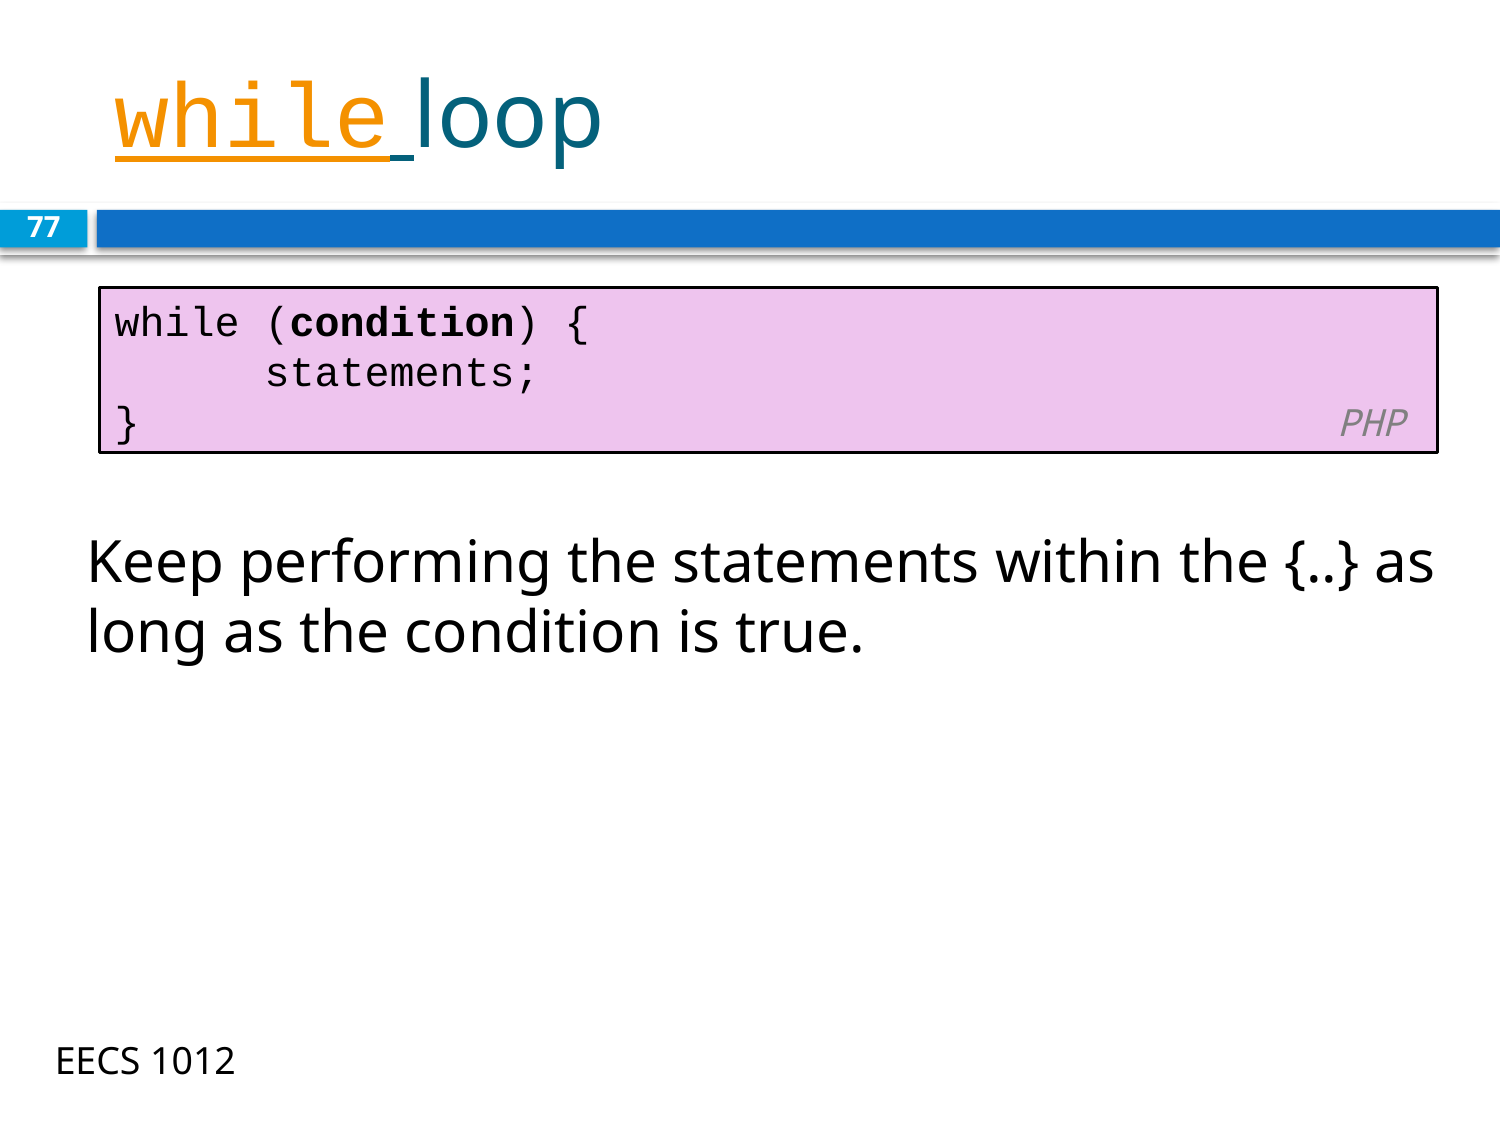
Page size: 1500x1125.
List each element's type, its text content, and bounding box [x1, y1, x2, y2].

title while loop [99, 37, 1438, 201]
footer CS [99, 1025, 990, 1085]
slide_number 77 [0, 208, 88, 249]
text_box EECS 1012 [39, 1029, 273, 1089]
text_box while (condition) { statements; } PHP [99, 287, 1438, 453]
text_box Keep performing the statements within the {..} as long as the condition is true. [71, 516, 1466, 672]
